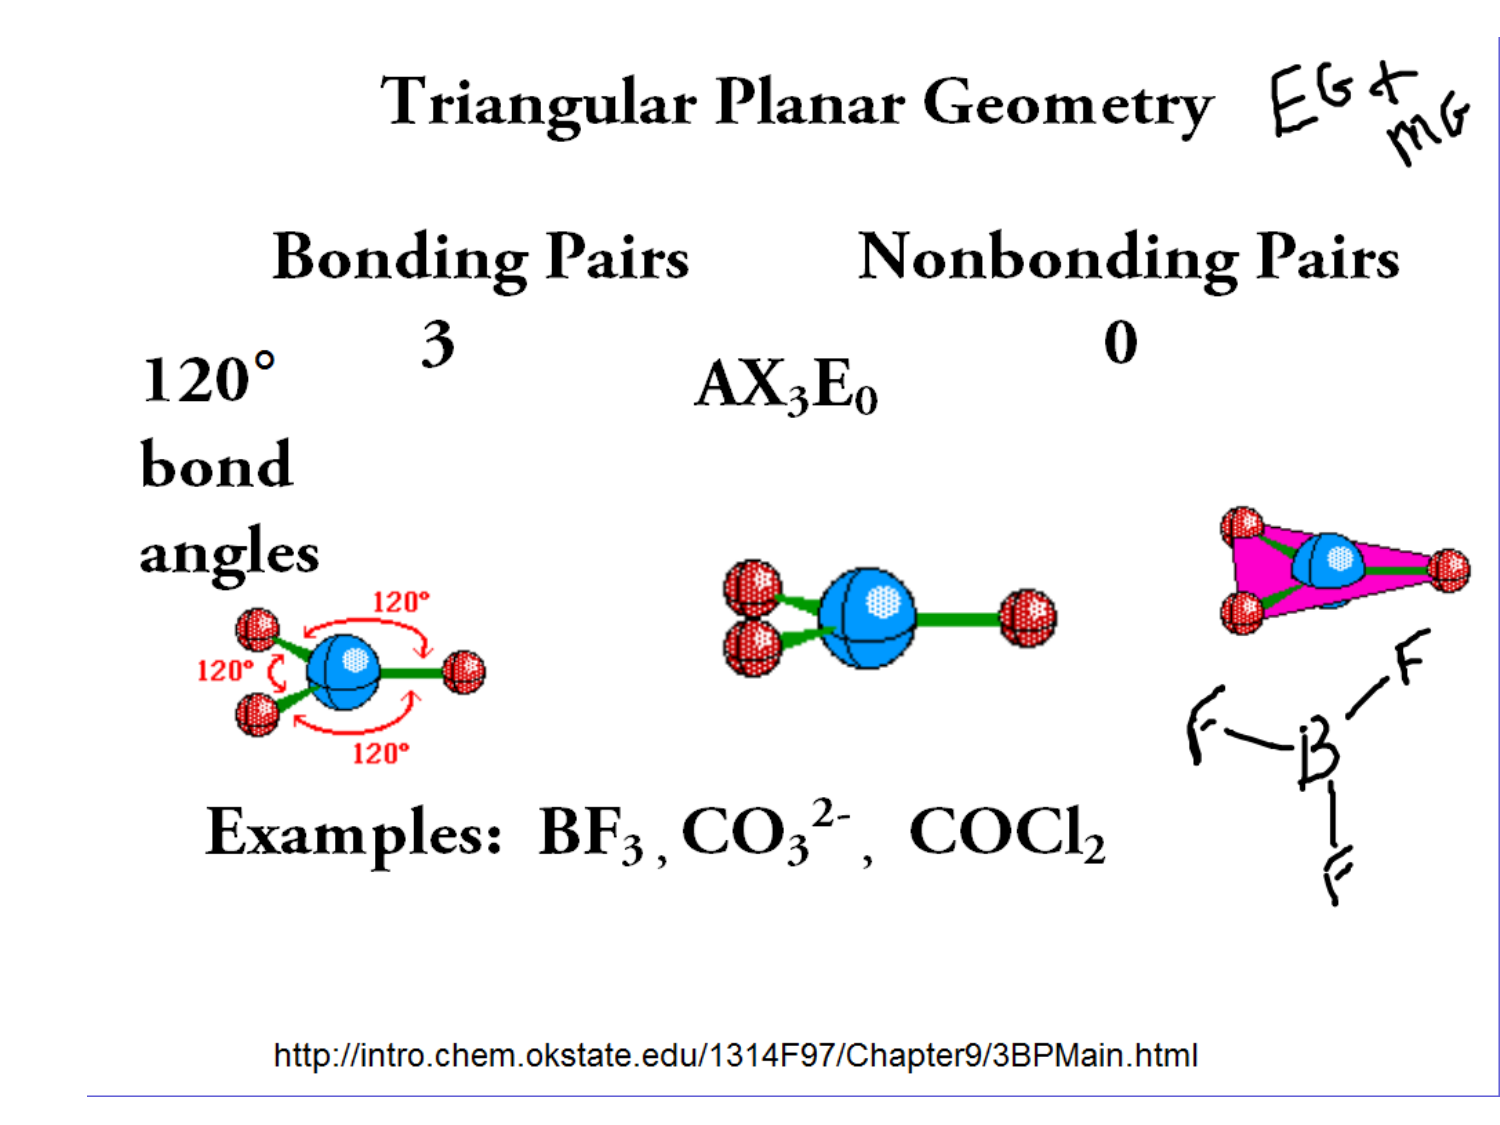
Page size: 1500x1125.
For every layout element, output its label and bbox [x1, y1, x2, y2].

list [87, 37, 1500, 1098]
